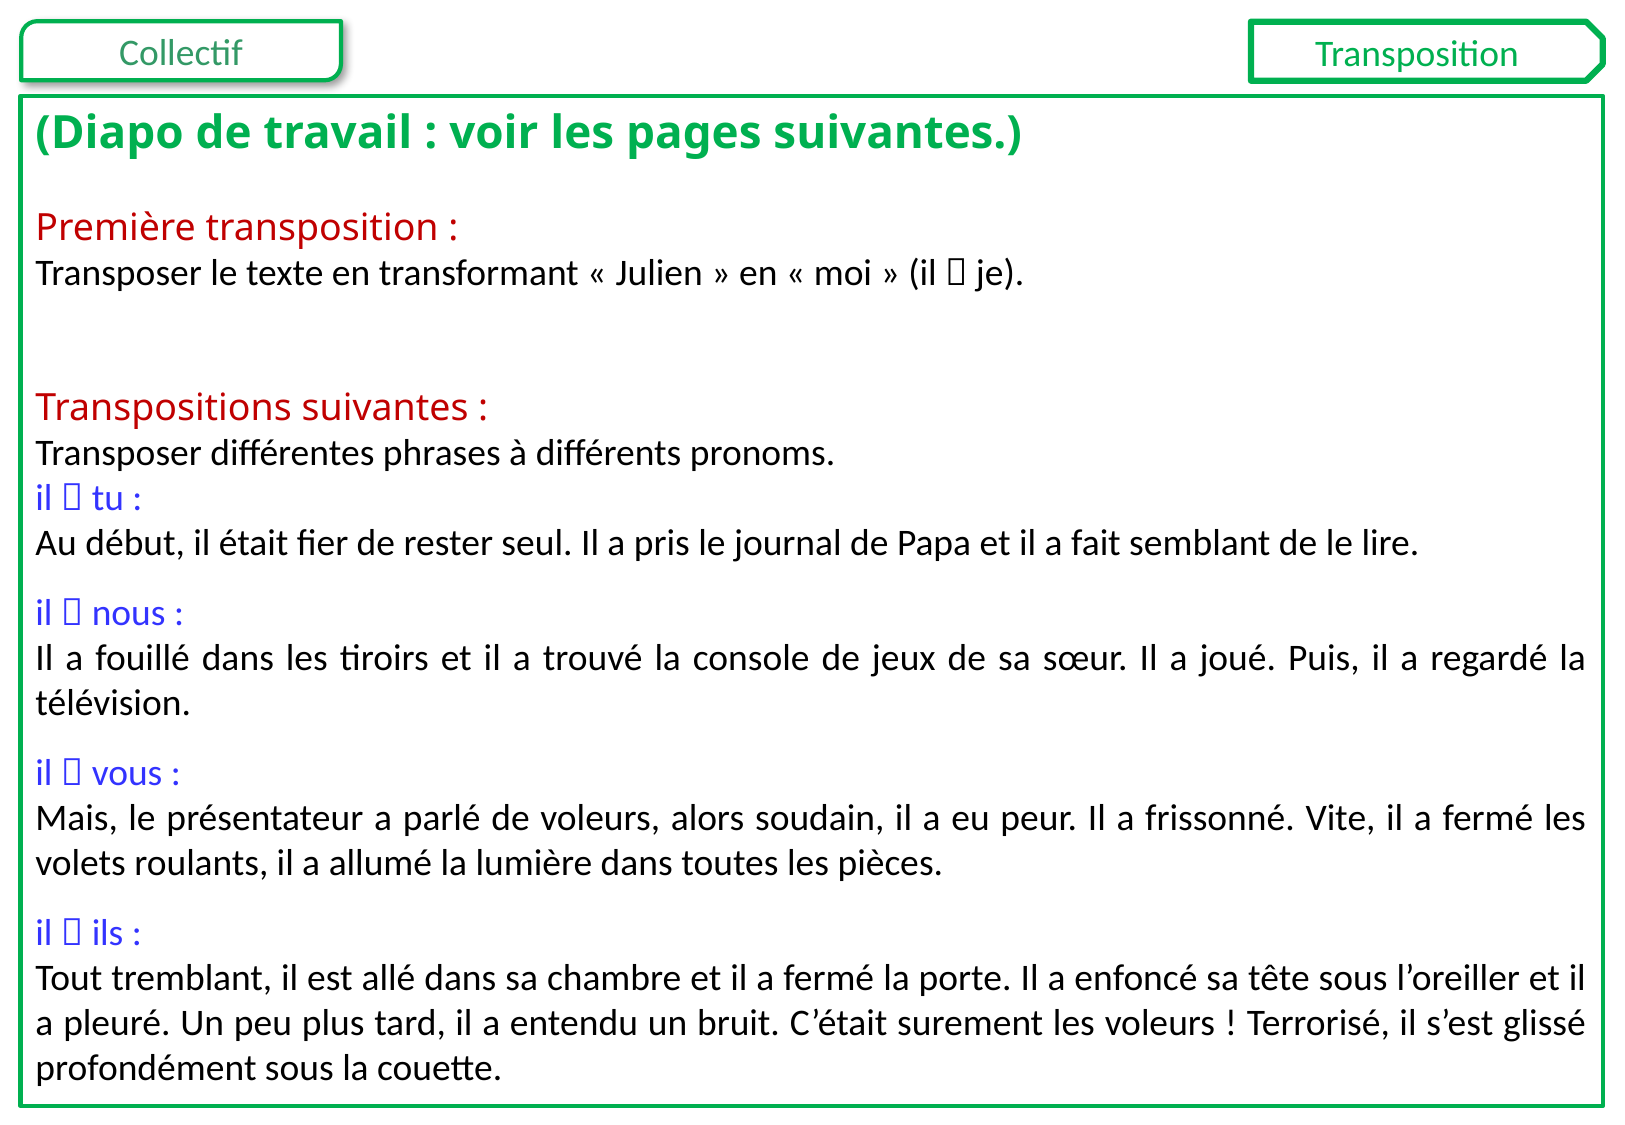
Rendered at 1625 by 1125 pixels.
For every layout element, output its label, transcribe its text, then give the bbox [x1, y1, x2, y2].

list (Diapo de travail : voir les pages suivantes.) Première transposition : Transposer le texte en transformant « Julien » en « moi » (il  je). Transpositions suivantes : Transposer différentes phrases à différents pronoms. il  tu : Au début, il était fier de rester seul. Il a pris le journal de Papa et il a fait semblant de le lire. il  nous : Il a fouillé dans les tiroirs et il a trouvé la console de jeux de sa sœur. Il a joué. Puis, il a regardé la télévision. il  vous : Mais, le présentateur a parlé de voleurs, alors soudain, il a eu peur. Il a frissonné. Vite, il a fermé les volets roulants, il a allumé la lumière dans toutes les pièces. il  ils : Tout tremblant, il est allé dans sa chambre et il a fermé la porte. Il a enfoncé sa tête sous l’oreiller et il a pleuré. Un peu plus tard, il a entendu un bruit. C’était surement les voleurs ! Terrorisé, il s’est glissé profondément sous la couette. [18, 94, 1605, 1108]
list Transposition [1250, 21, 1584, 81]
